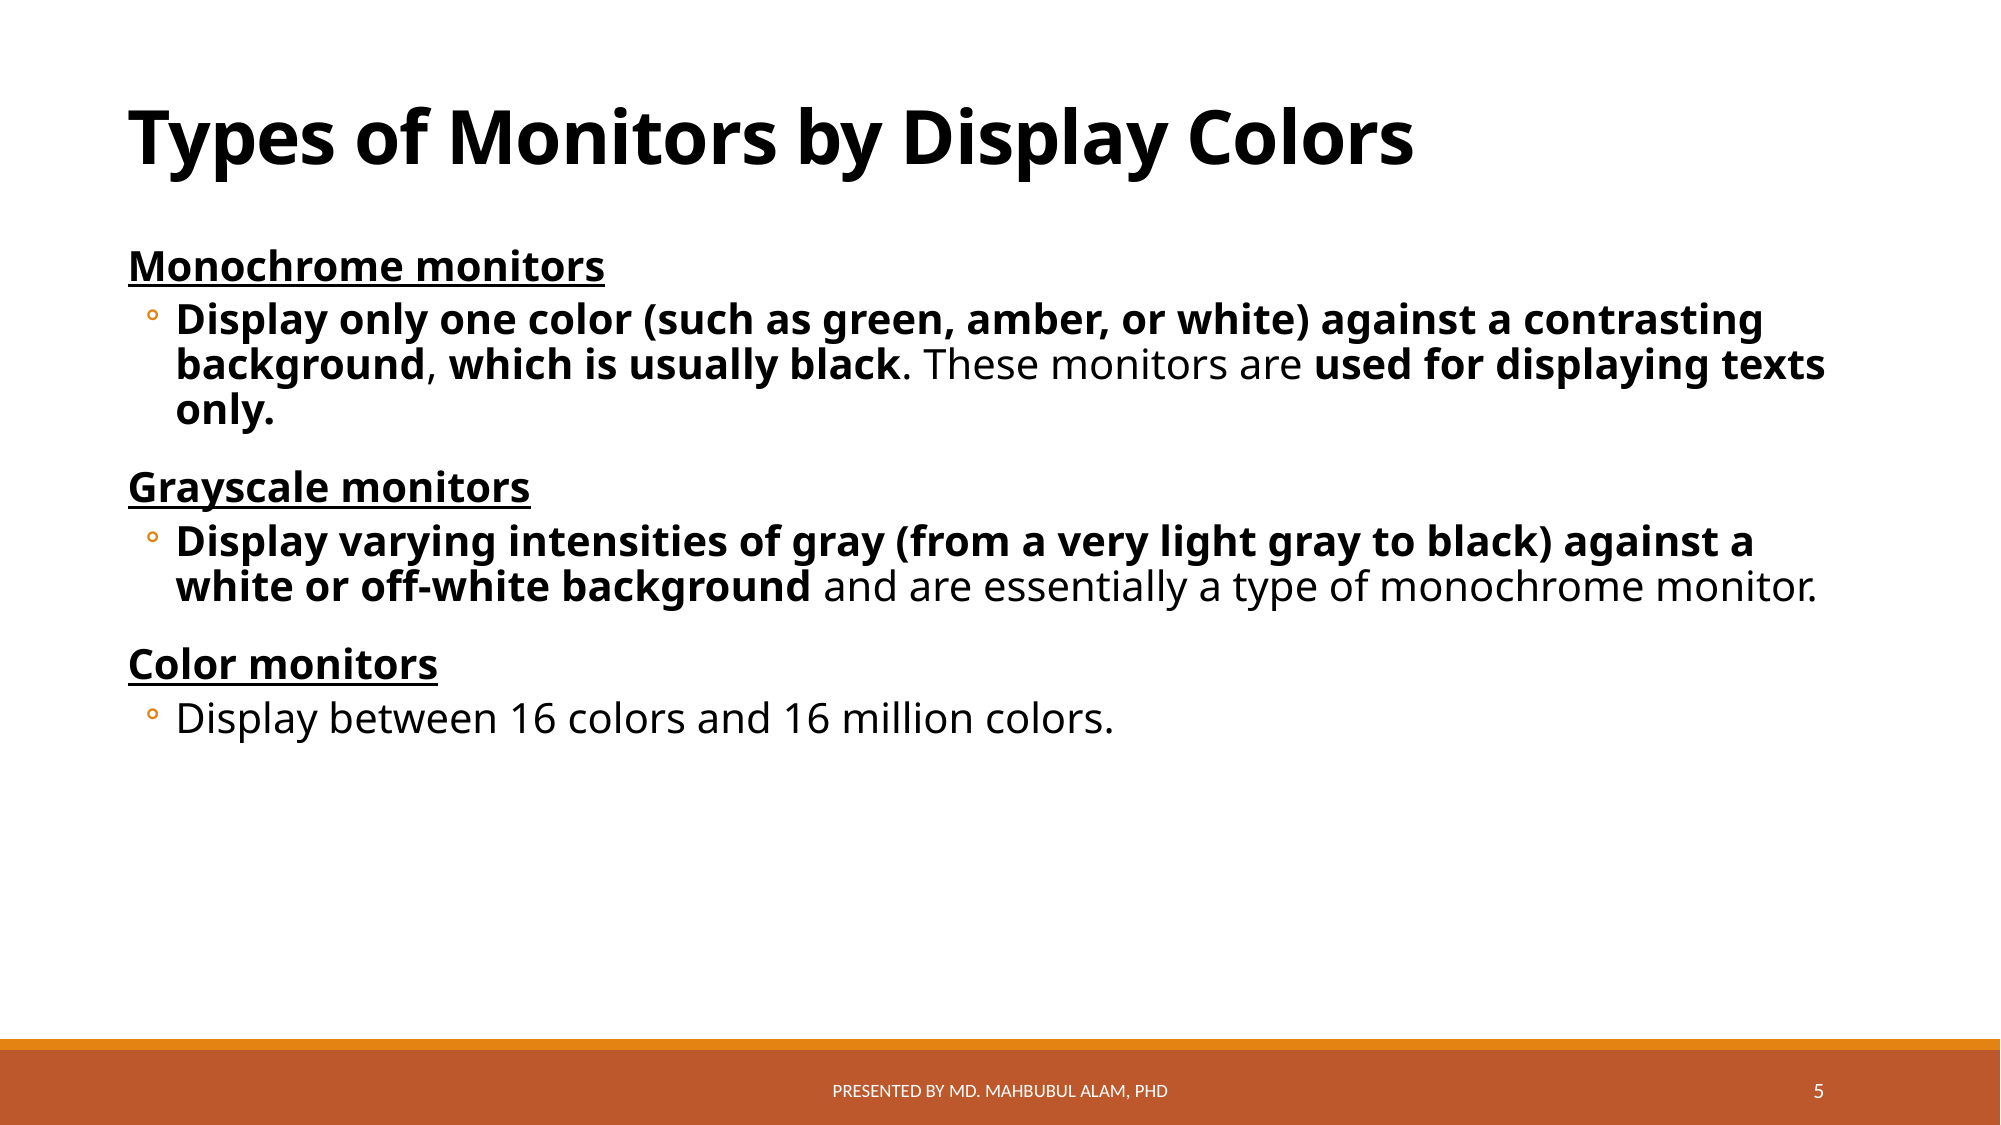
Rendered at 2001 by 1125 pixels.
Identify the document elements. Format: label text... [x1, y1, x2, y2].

footer Presented by Md. Mahbubul Alam, PhD [604, 1059, 1396, 1120]
slide_number 5 [1624, 1059, 1840, 1120]
title Types of Monitors by Display Colors [112, 87, 1830, 188]
list Monochrome monitors Display only one color (such as green, amber, or white) against a contrasting background, which is usually black. These monitors are used for displaying texts only. Grayscale monitors Display varying intensities of gray (from a very light gray to black) against a white or off-white background and are essentially a type of monochrome monitor. Color monitors Display between 16 colors and 16 million colors. [112, 237, 1875, 963]
